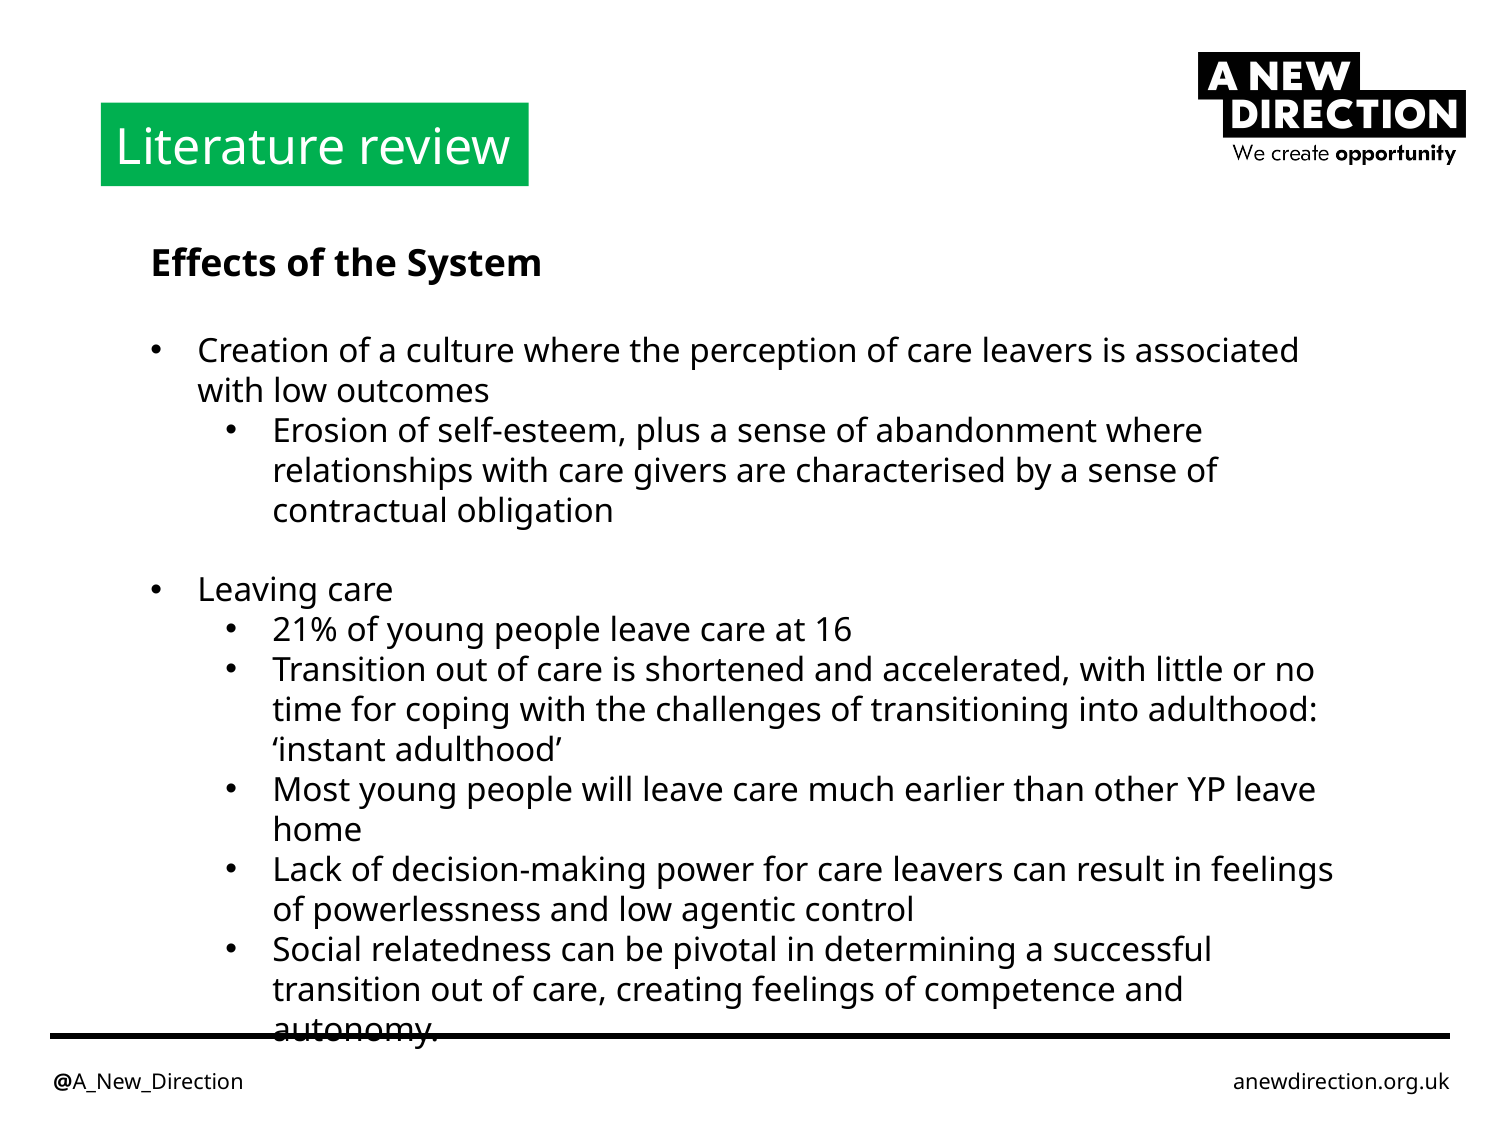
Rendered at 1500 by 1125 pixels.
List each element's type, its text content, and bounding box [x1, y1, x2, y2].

text_box [1365, 1033, 1450, 1039]
text_box Effects of the System Creation of a culture where the perception of care leavers is associated with low outcomes Erosion of self-esteem, plus a sense of abandonment where relationships with care givers are characterised by a sense of contractual obligation Leaving care 21% of young people leave care at 16 Transition out of care is shortened and accelerated, with little or no time for coping with the challenges of transitioning into adulthood: ‘instant adulthood’ Most young people will leave care much earlier than other YP leave home Lack of decision-making power for care leavers can result in feelings of powerlessness and low agentic control Social relatedness can be pivotal in determining a successful transition out of care, creating feelings of competence and autonomy. [135, 231, 1365, 1055]
text_box anewdirection.org.uk [974, 1063, 1450, 1094]
text_box [50, 1033, 135, 1039]
picture [1198, 52, 1466, 165]
text_box @A_New_Direction [53, 1063, 529, 1094]
text_box Literature review [100, 102, 529, 187]
